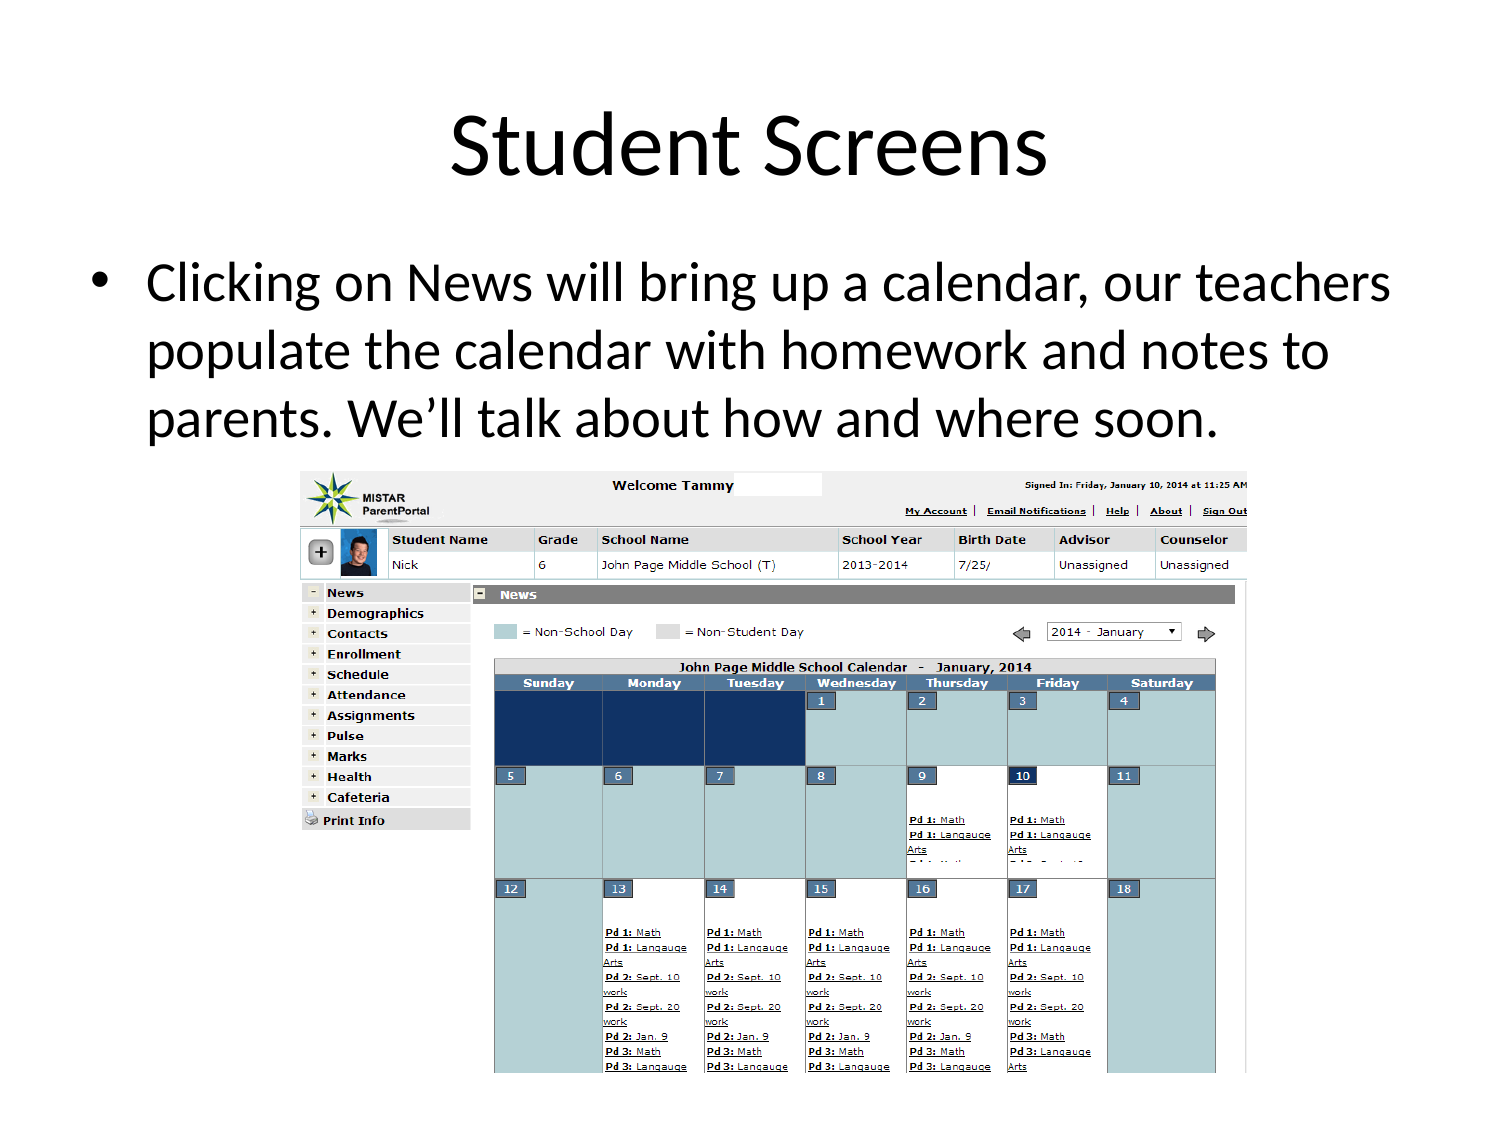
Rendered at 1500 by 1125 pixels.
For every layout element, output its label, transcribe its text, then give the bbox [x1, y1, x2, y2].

picture [299, 471, 1247, 1073]
list Clicking on News will bring up a calendar, our teachers populate the calendar with homework and notes to parents. We’ll talk about how and where soon. [75, 237, 1425, 488]
title Student Screens [75, 45, 1425, 233]
